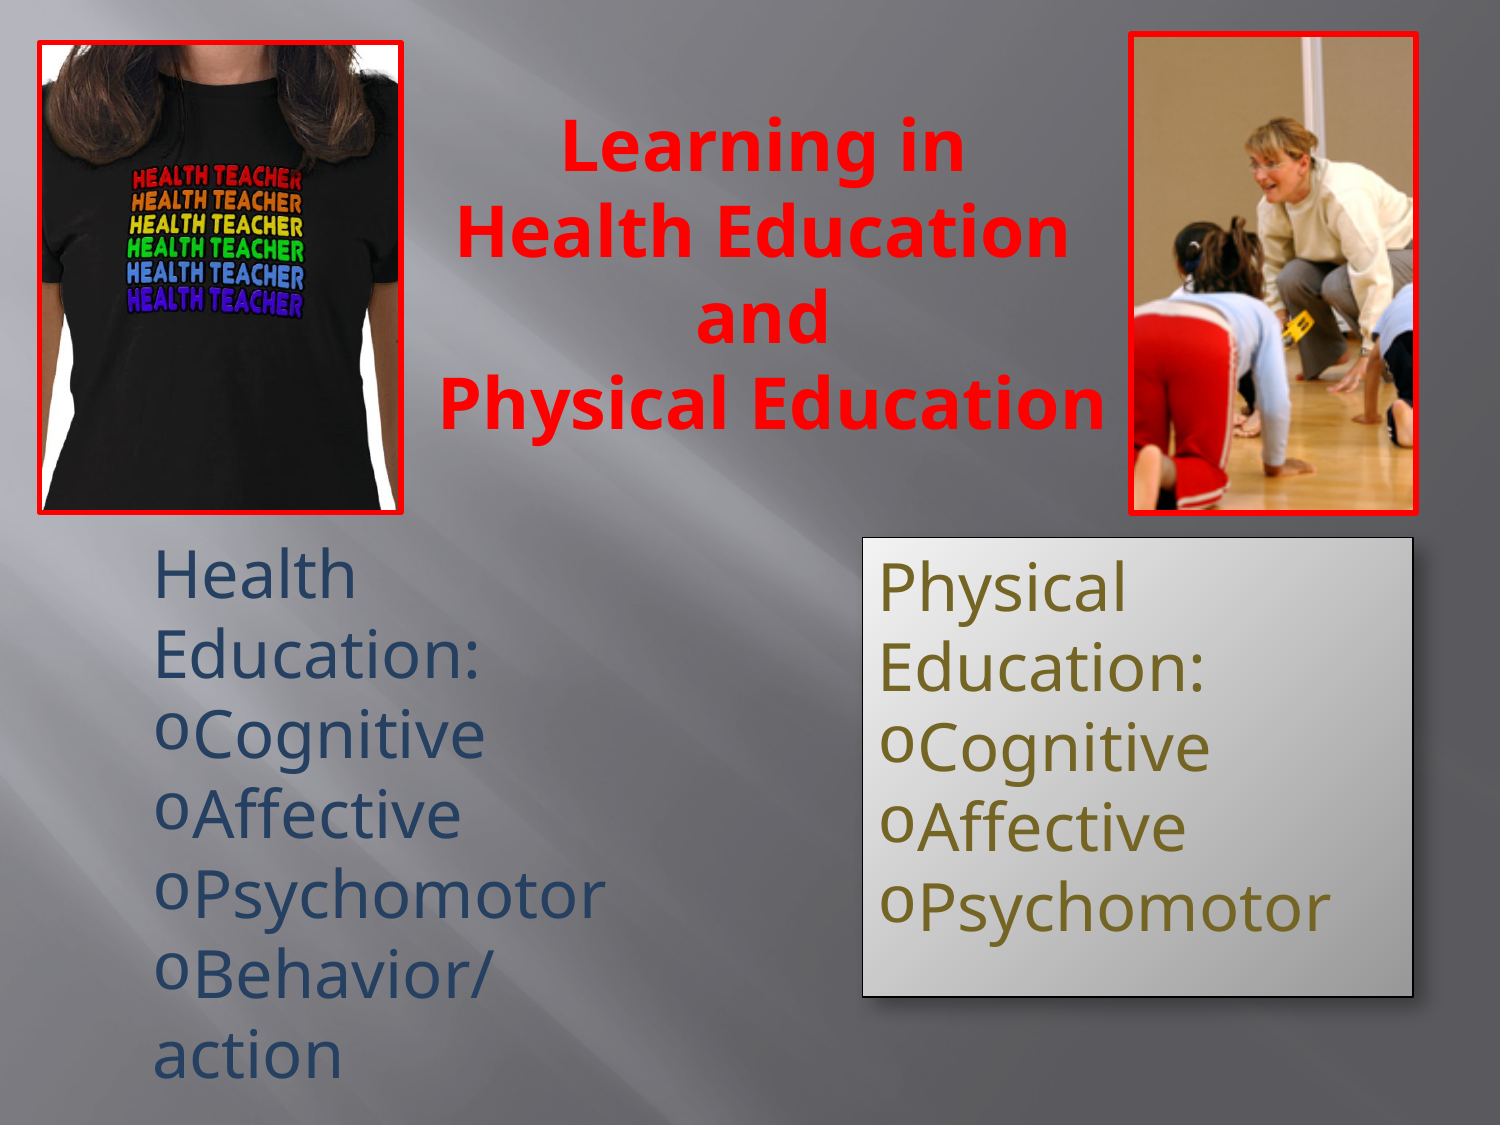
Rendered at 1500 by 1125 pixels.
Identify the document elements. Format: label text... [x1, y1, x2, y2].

title Learning in Health Education and Physical Education [441, 90, 1128, 453]
picture [41, 44, 399, 511]
text_box Physical Education: Cognitive Affective Psychomotor [862, 537, 1414, 998]
picture [1133, 36, 1413, 511]
text_box Health Education: Cognitive Affective Psychomotor Behavior/action [137, 524, 697, 1125]
